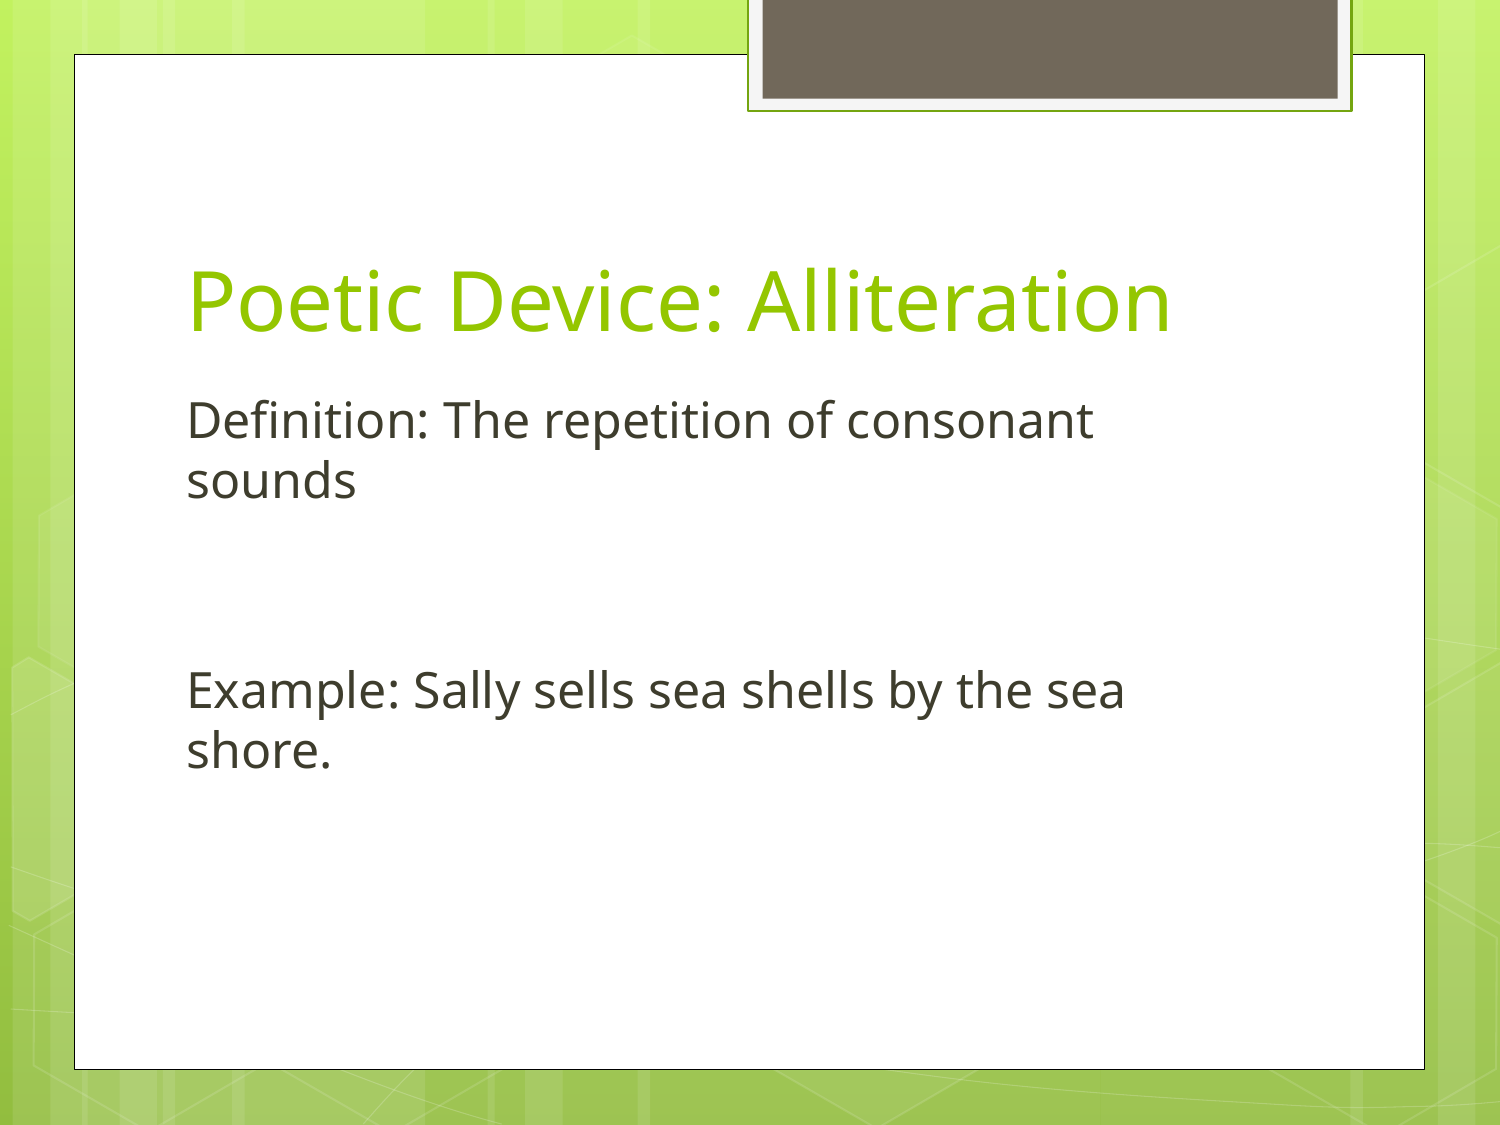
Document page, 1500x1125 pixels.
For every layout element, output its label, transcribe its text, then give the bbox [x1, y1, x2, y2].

list Definition: The repetition of consonant sounds Example: Sally sells sea shells by the sea shore. [171, 381, 1283, 957]
title Poetic Device: Alliteration [171, 168, 1324, 357]
